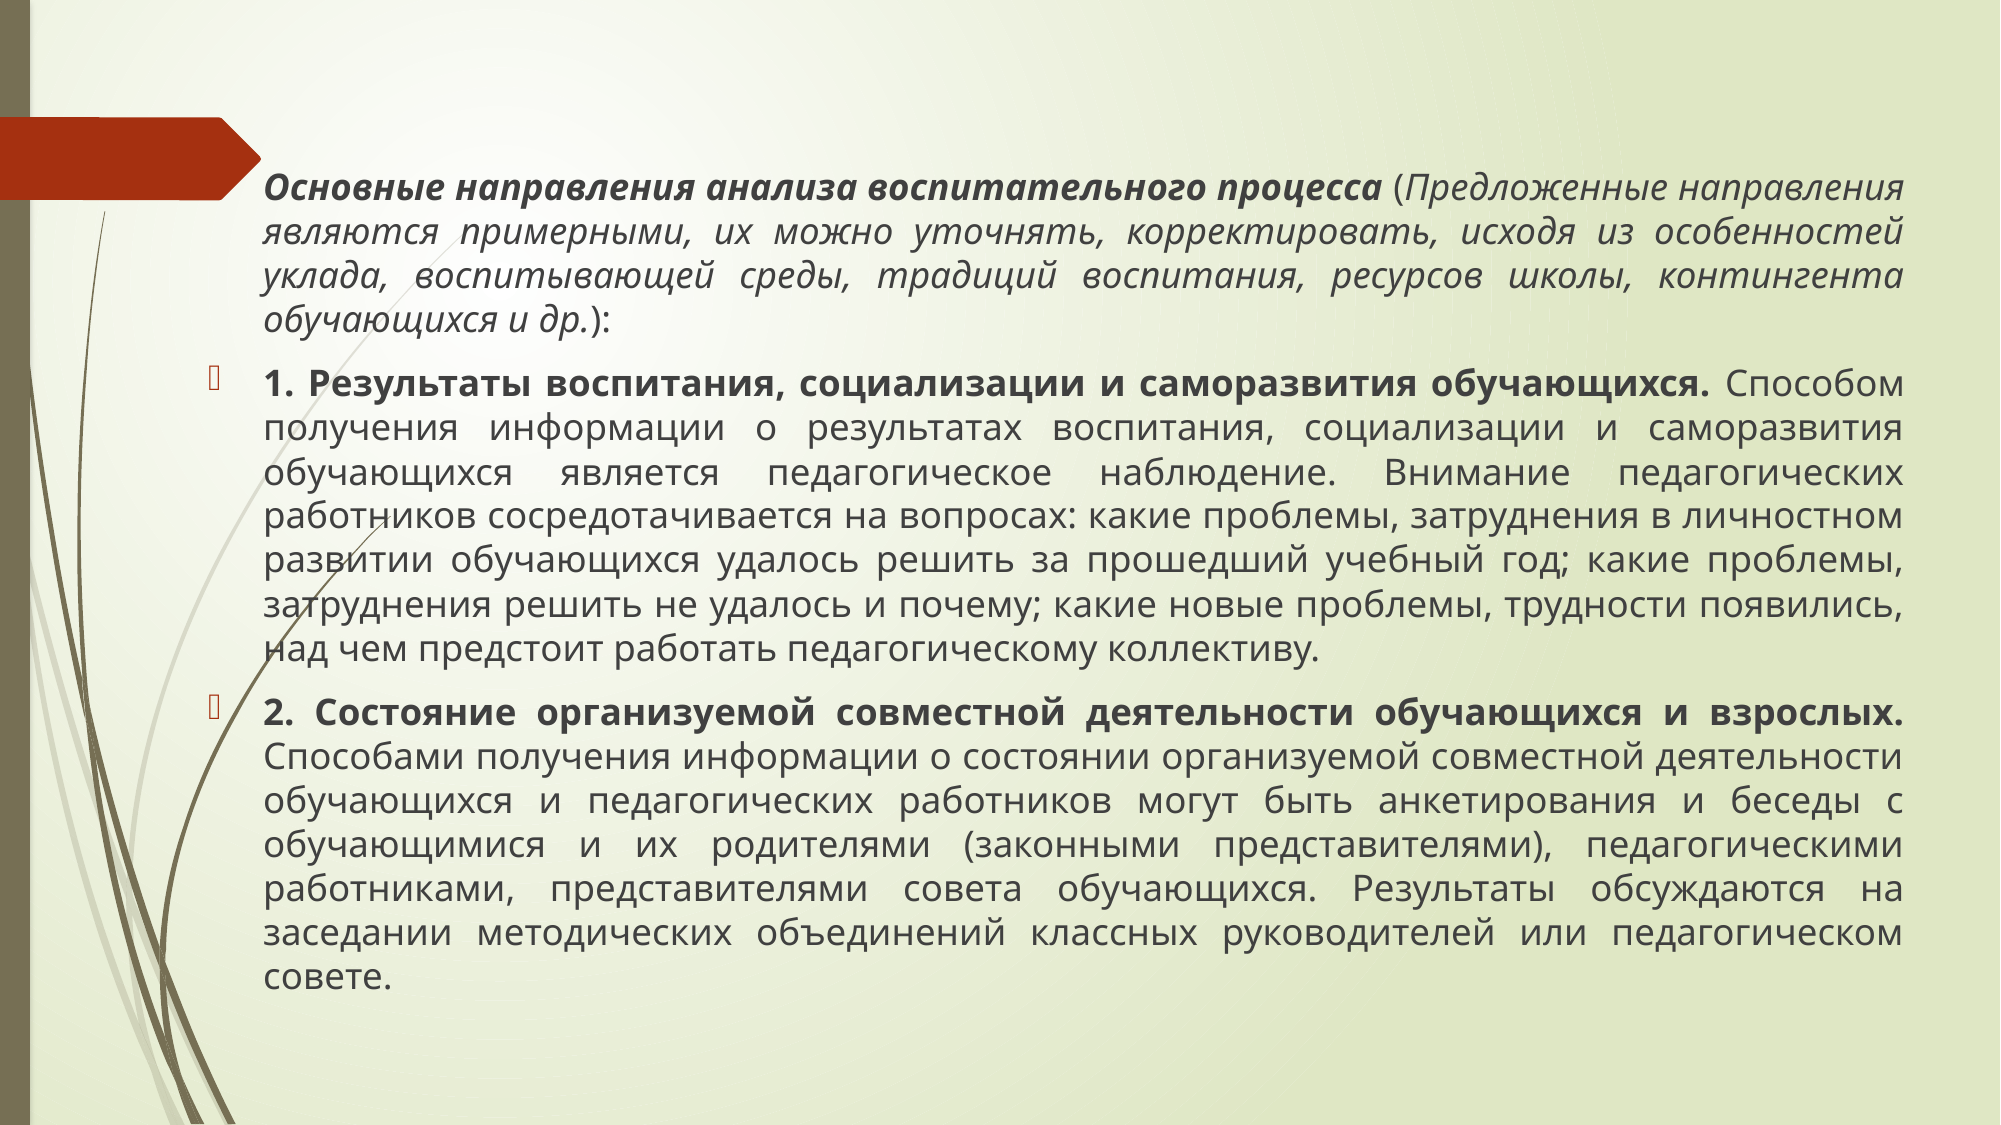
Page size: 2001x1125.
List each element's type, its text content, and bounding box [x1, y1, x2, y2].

list Основные направления анализа воспитательного процесса (Предложенные направления являются примерными, их можно уточнять, корректировать, исходя из особенностей уклада, воспитывающей среды, традиций воспитания, ресурсов школы, контингента обучающихся и др.): 1. Результаты воспитания, социализации и саморазвития обучающихся. Способом получения информации о результатах воспитания, социализации и саморазвития обучающихся является педагогическое наблюдение. Внимание педагогических работников сосредотачивается на вопросах: какие проблемы, затруднения в личностном развитии обучающихся удалось решить за прошедший учебный год; какие проблемы, затруднения решить не удалось и почему; какие новые проблемы, трудности появились, над чем предстоит работать педагогическому коллективу. 2. Состояние организуемой совместной деятельности обучающихся и взрослых. Способами получения информации о состоянии организуемой совместной деятельности обучающихся и педагогических работников могут быть анкетирования и беседы с обучающимися и их родителями (законными представителями), педагогическими работниками, представителями совета обучающихся. Результаты обсуждаются на заседании методических объединений классных руководителей или педагогическом совете. [193, 155, 1921, 1045]
